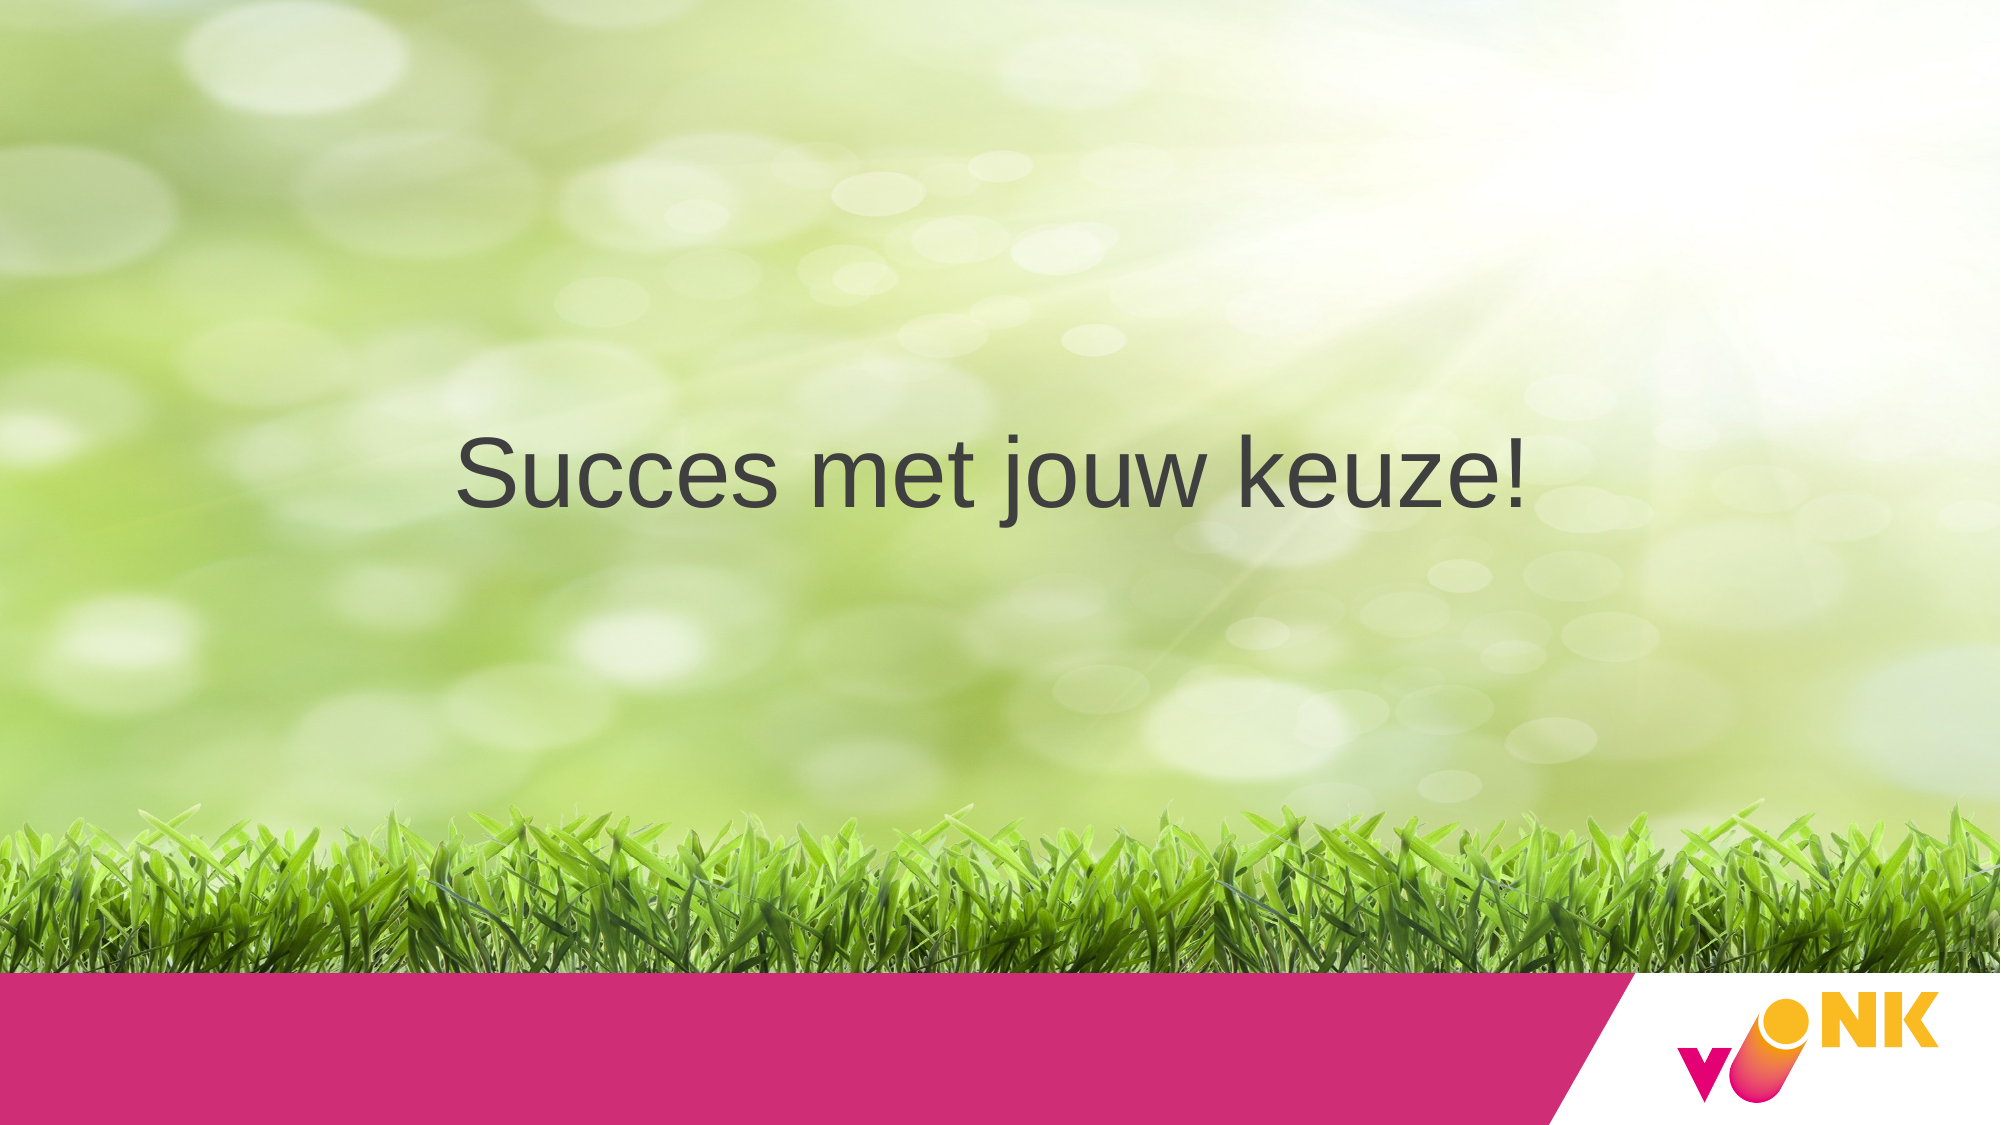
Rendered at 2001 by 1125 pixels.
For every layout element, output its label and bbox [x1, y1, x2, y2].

picture [0, 0, 2000, 973]
picture [1677, 992, 1939, 1103]
